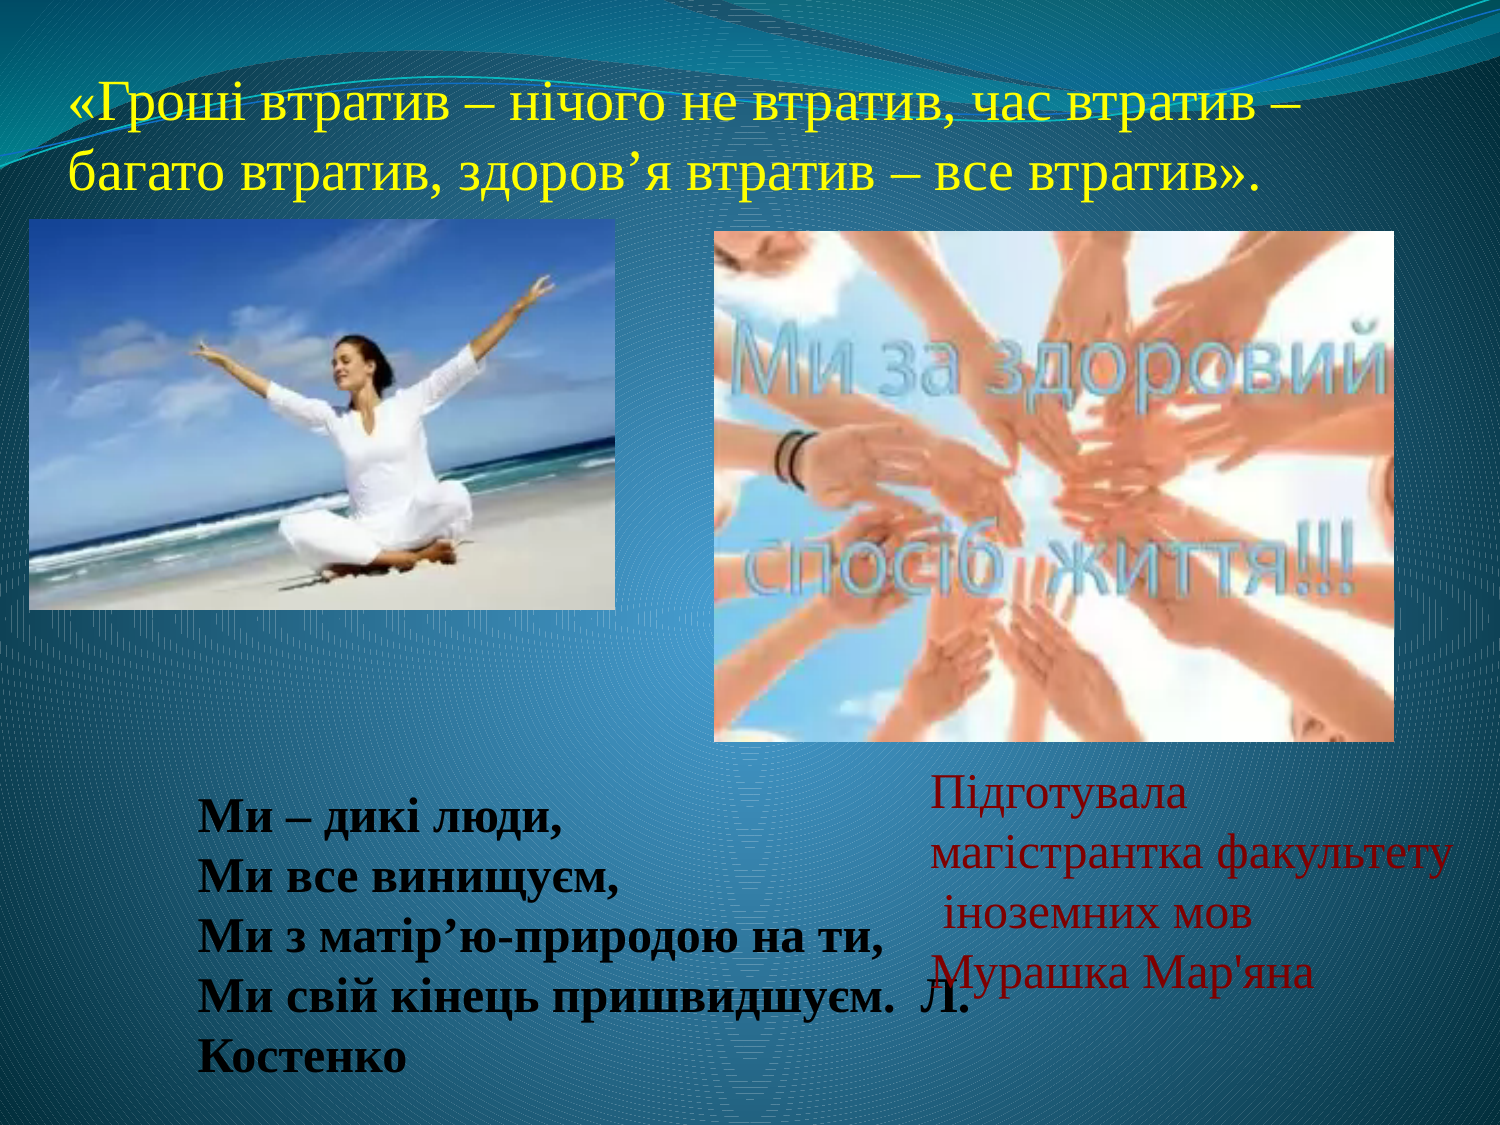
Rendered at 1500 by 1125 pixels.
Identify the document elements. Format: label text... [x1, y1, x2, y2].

text_box «Гроші втратив – нічого не втратив, час втратив – багато втратив, здоров’я втратив – все втратив». [53, 54, 1412, 210]
text_box Підготувала магістрантка факультету іноземних мов Мурашка Мар'яна [915, 751, 1500, 1007]
picture [29, 219, 615, 610]
picture [714, 231, 1394, 742]
text_box Ми – дикі люди, Ми все винищуєм, Ми з матір’ю-природою на ти, Ми свій кінець пришвидшуєм. Л. Костенко [182, 775, 987, 1090]
